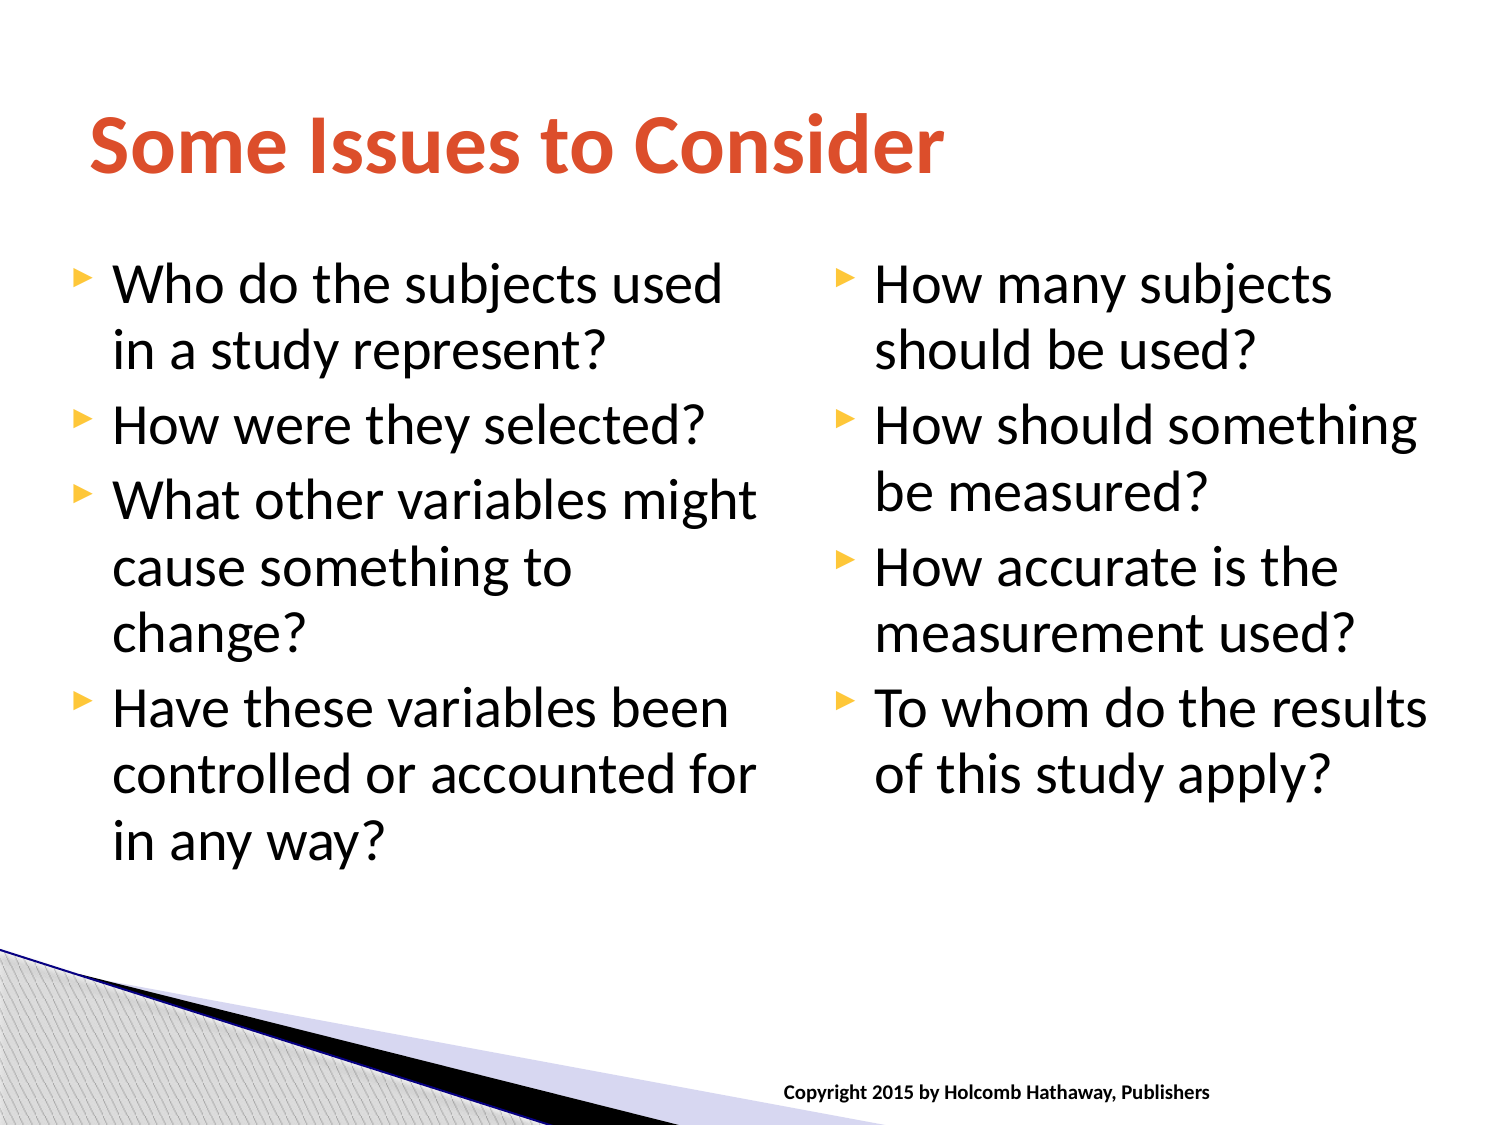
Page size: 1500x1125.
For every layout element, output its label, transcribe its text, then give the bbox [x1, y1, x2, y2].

list Who do the subjects used in a study represent? How were they selected? What other variables might cause something to change? Have these variables been controlled or accounted for in any way? [37, 243, 775, 986]
list How many subjects should be used? How should something be measured? How accurate is the measurement used? To whom do the results of this study apply? [800, 243, 1463, 986]
title Some Issues to Consider [75, 45, 1425, 233]
footer Copyright 2015 by Holcomb Hathaway, Publishers [718, 1051, 1225, 1112]
